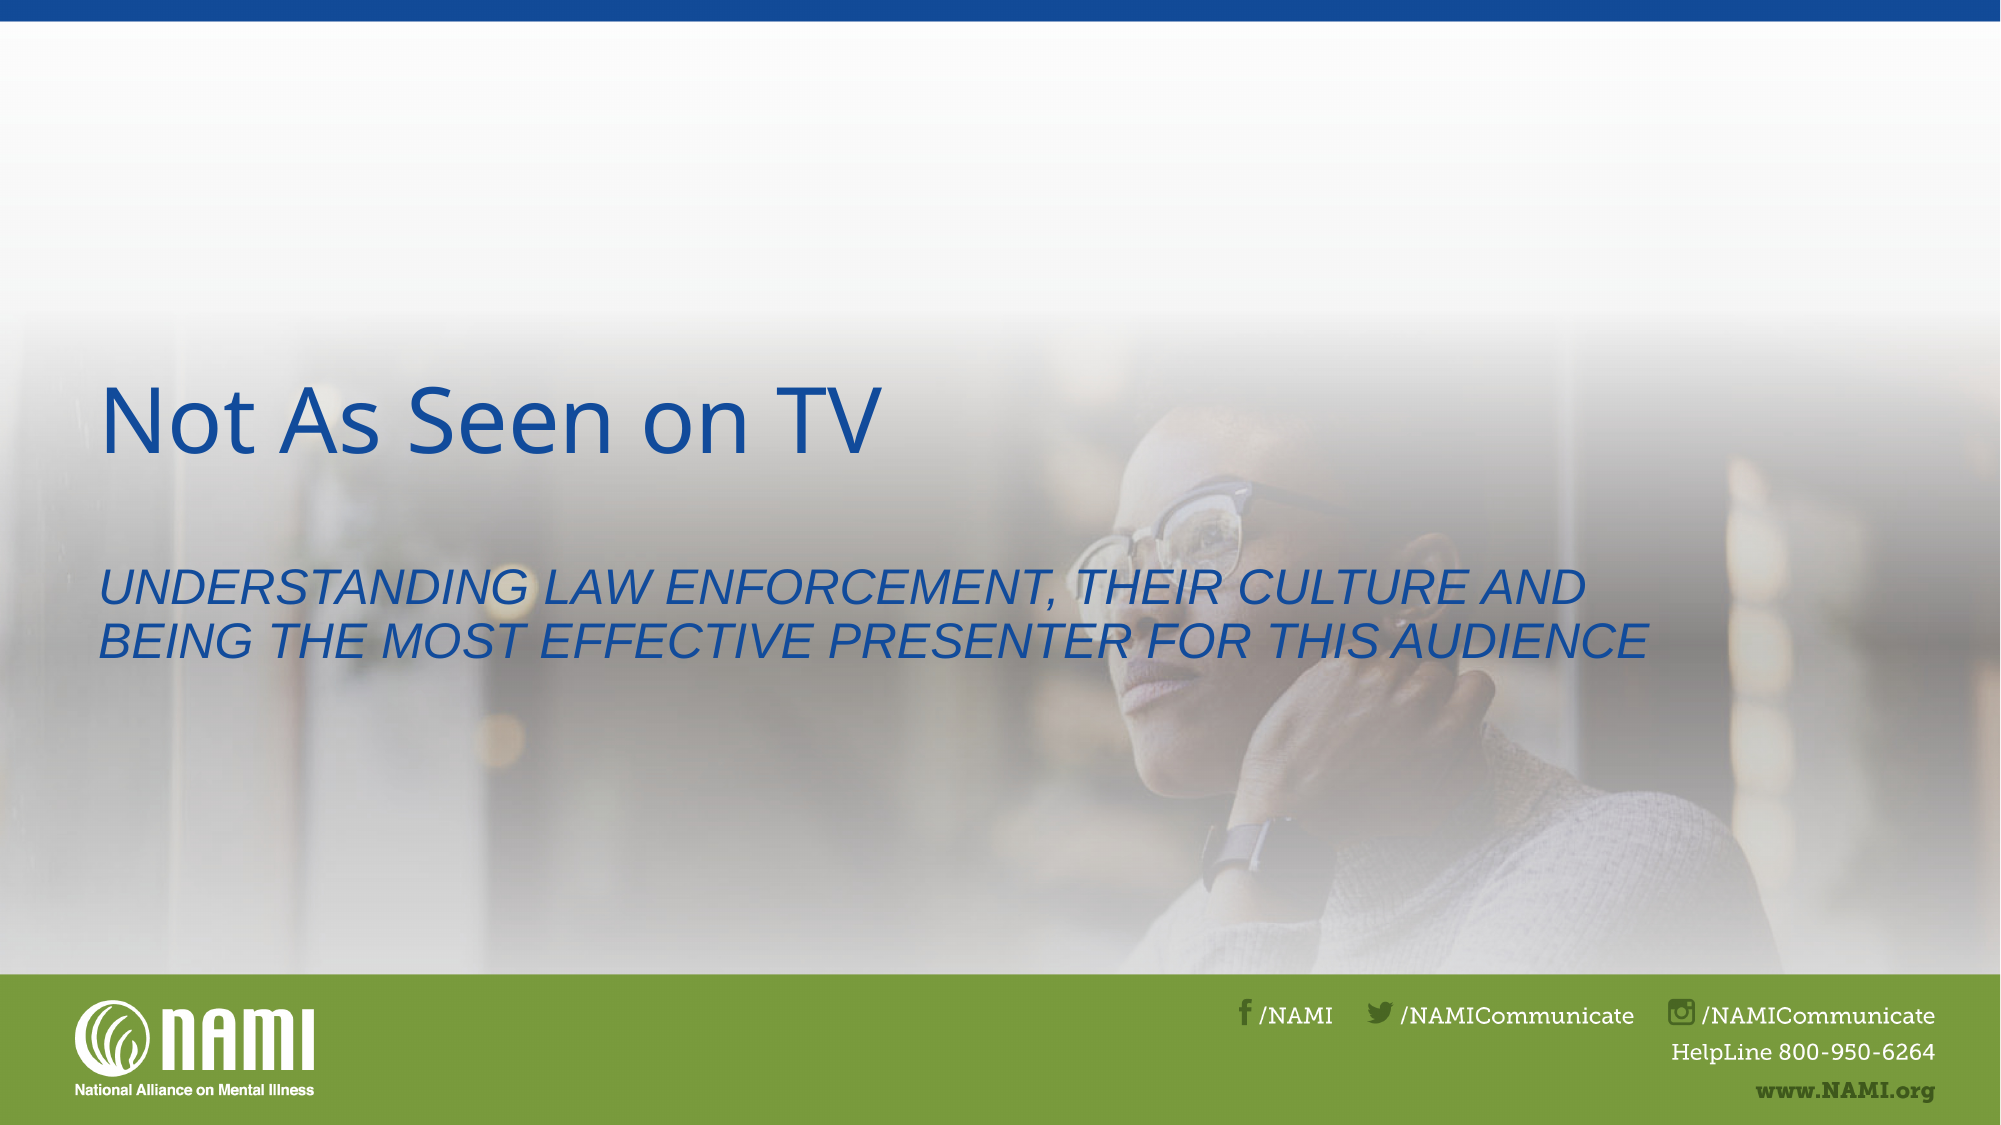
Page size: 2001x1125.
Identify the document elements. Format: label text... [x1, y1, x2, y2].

title Not As Seen on TV [83, 315, 1863, 533]
picture [0, 0, 2001, 1125]
subtitle Understanding law enforcement, their culture and Being the most effective presenter for this audience [83, 553, 1750, 863]
